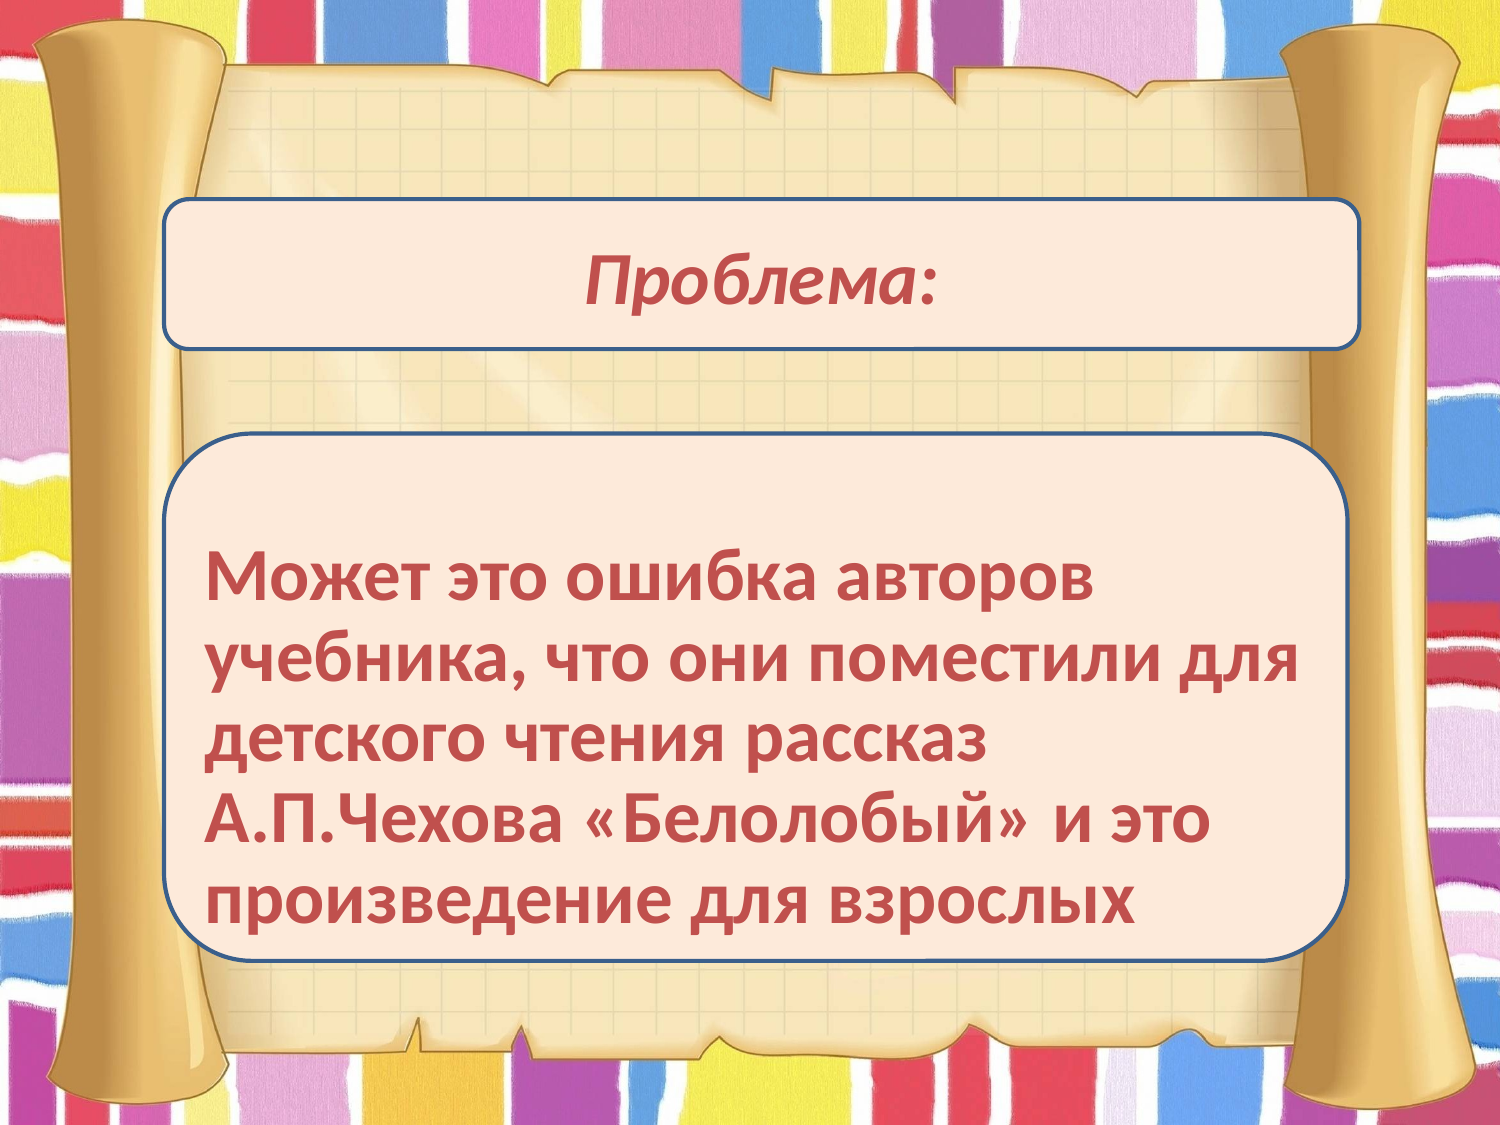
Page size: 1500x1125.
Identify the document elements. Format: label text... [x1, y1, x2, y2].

text_box Проблема: [161, 197, 1362, 352]
text_box Может это ошибка авторов учебника, что они поместили для детского чтения рассказ А.П.Чехова «Белолобый» и это произведение для взрослых [161, 431, 1350, 963]
picture [0, 0, 1500, 1125]
